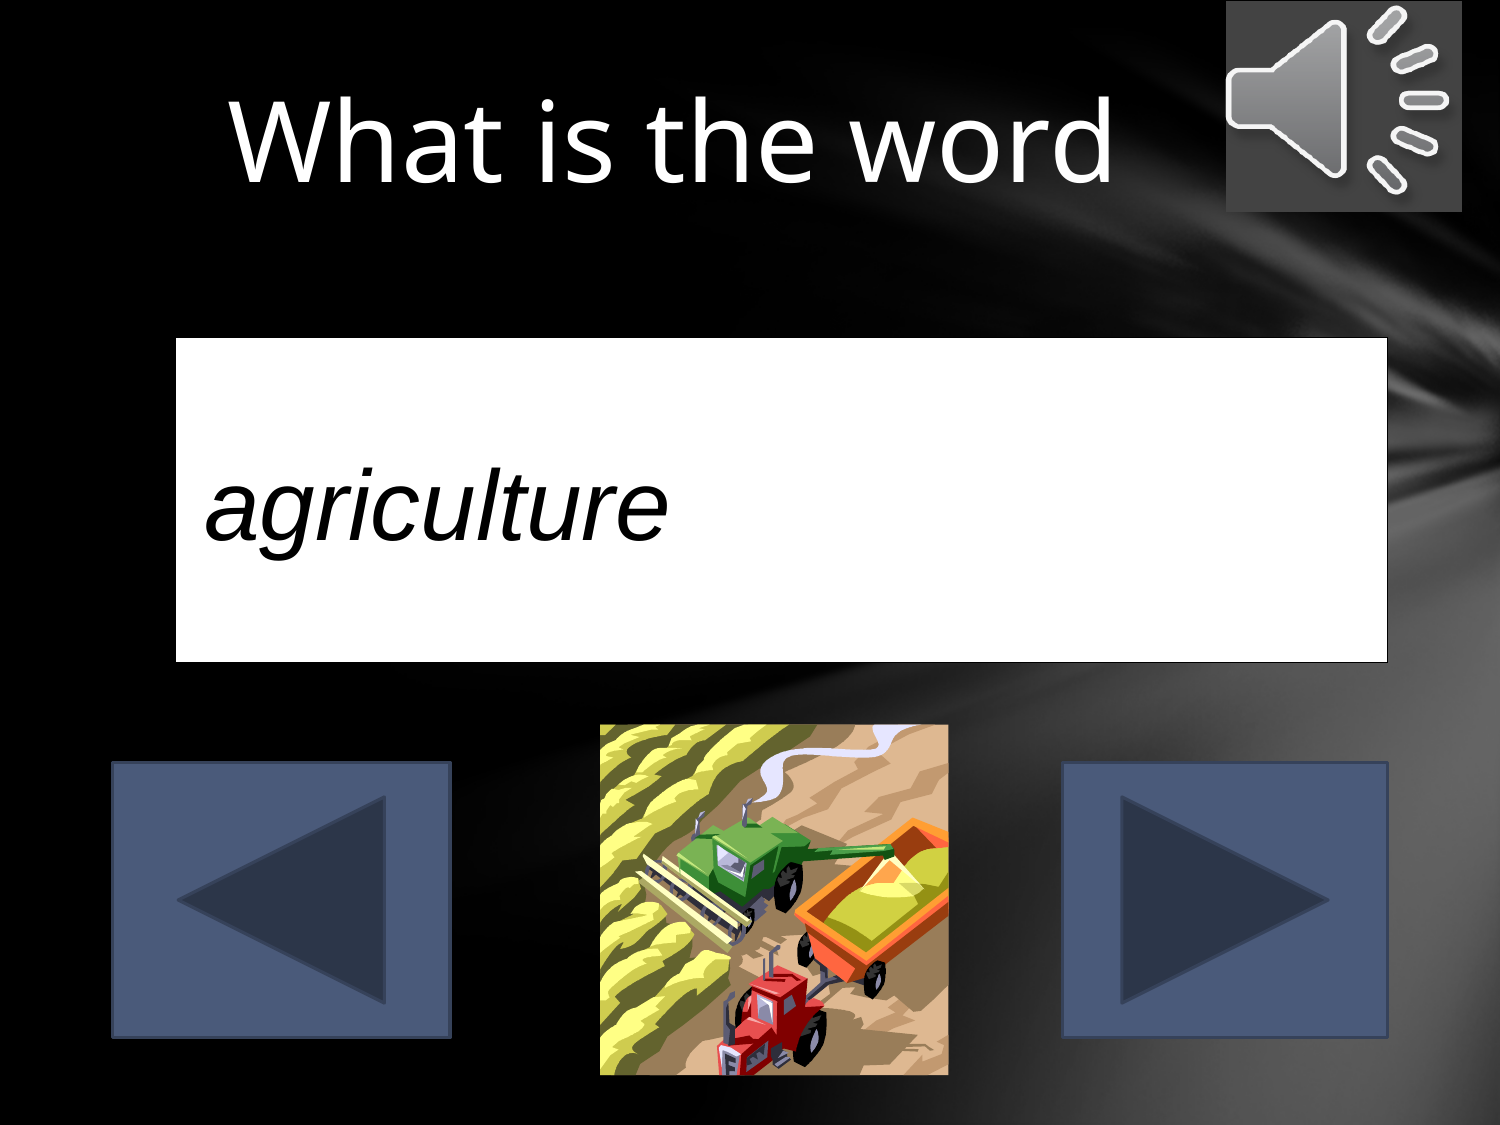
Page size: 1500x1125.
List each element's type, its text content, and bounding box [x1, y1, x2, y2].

picture [1224, 0, 1463, 213]
picture [599, 719, 953, 1080]
text_box [1061, 761, 1389, 1039]
title What is the word [57, 37, 1218, 213]
text_box [111, 761, 452, 1039]
